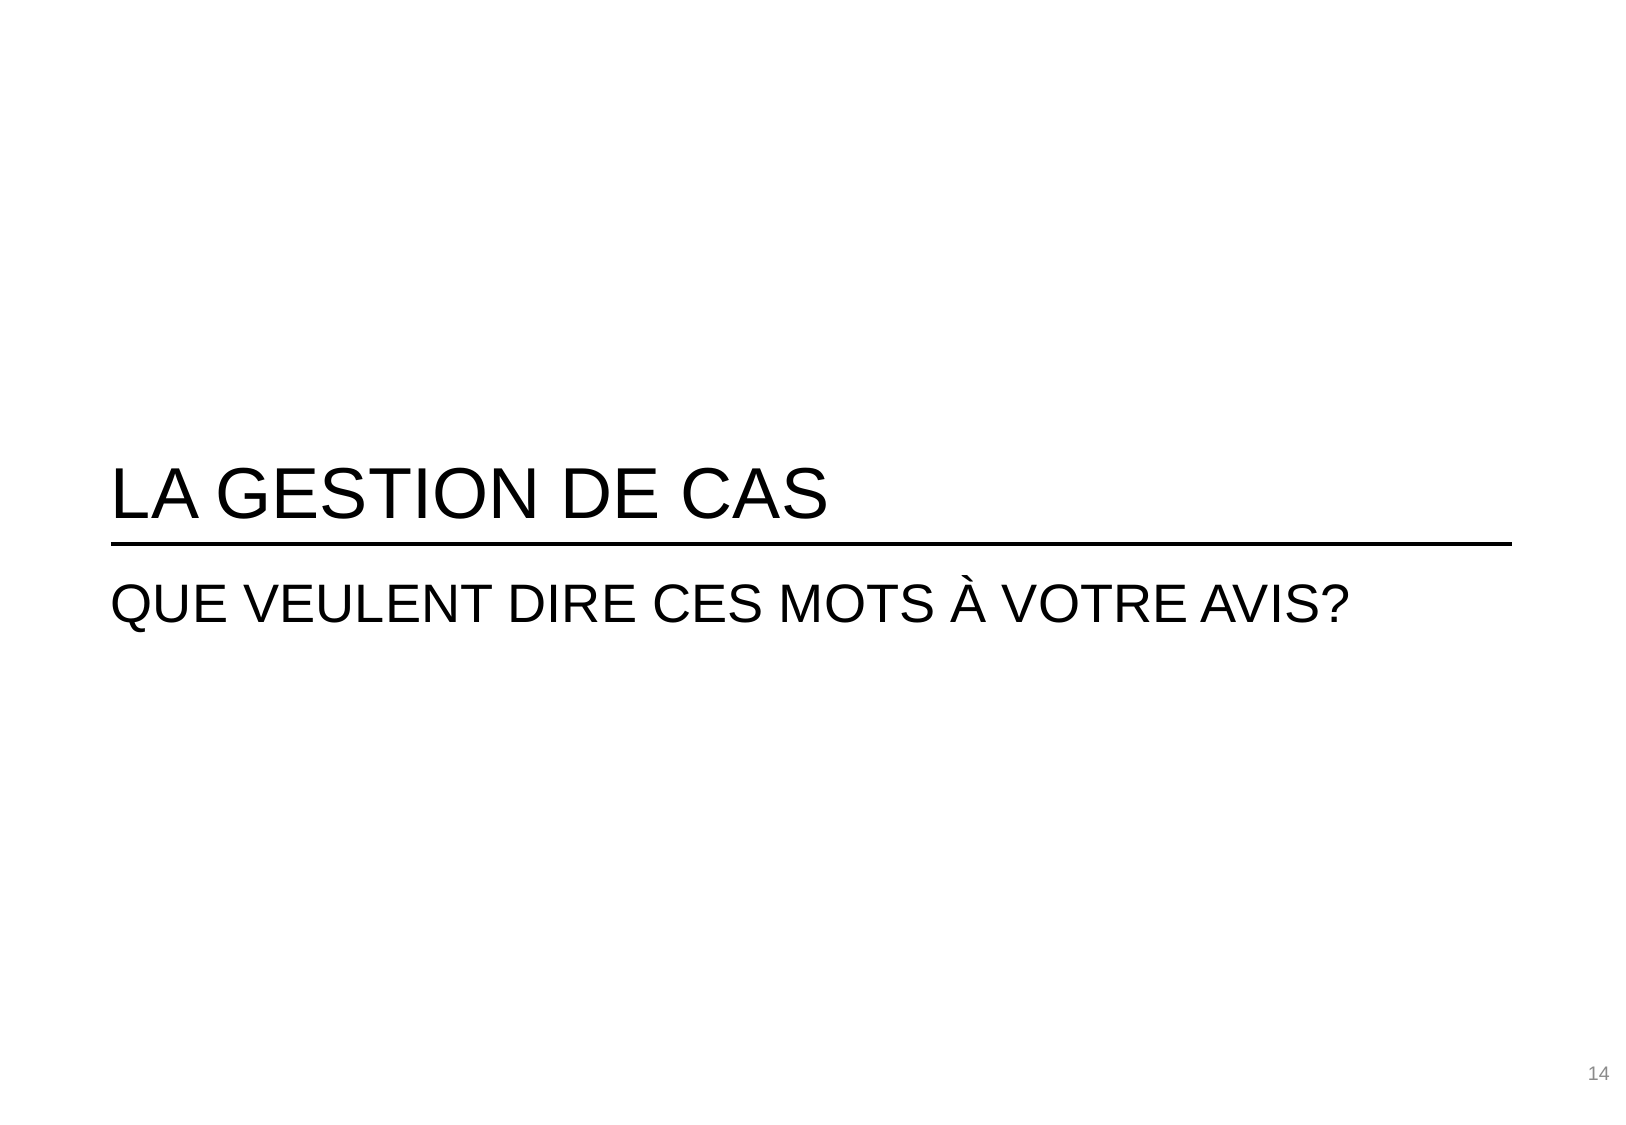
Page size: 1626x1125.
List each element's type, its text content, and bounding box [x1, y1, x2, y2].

list Que veulent dire ces mots à votre avis? [110, 568, 1513, 713]
slide_number 14 [1297, 1042, 1625, 1103]
title La gestion de cas [110, 320, 1513, 542]
